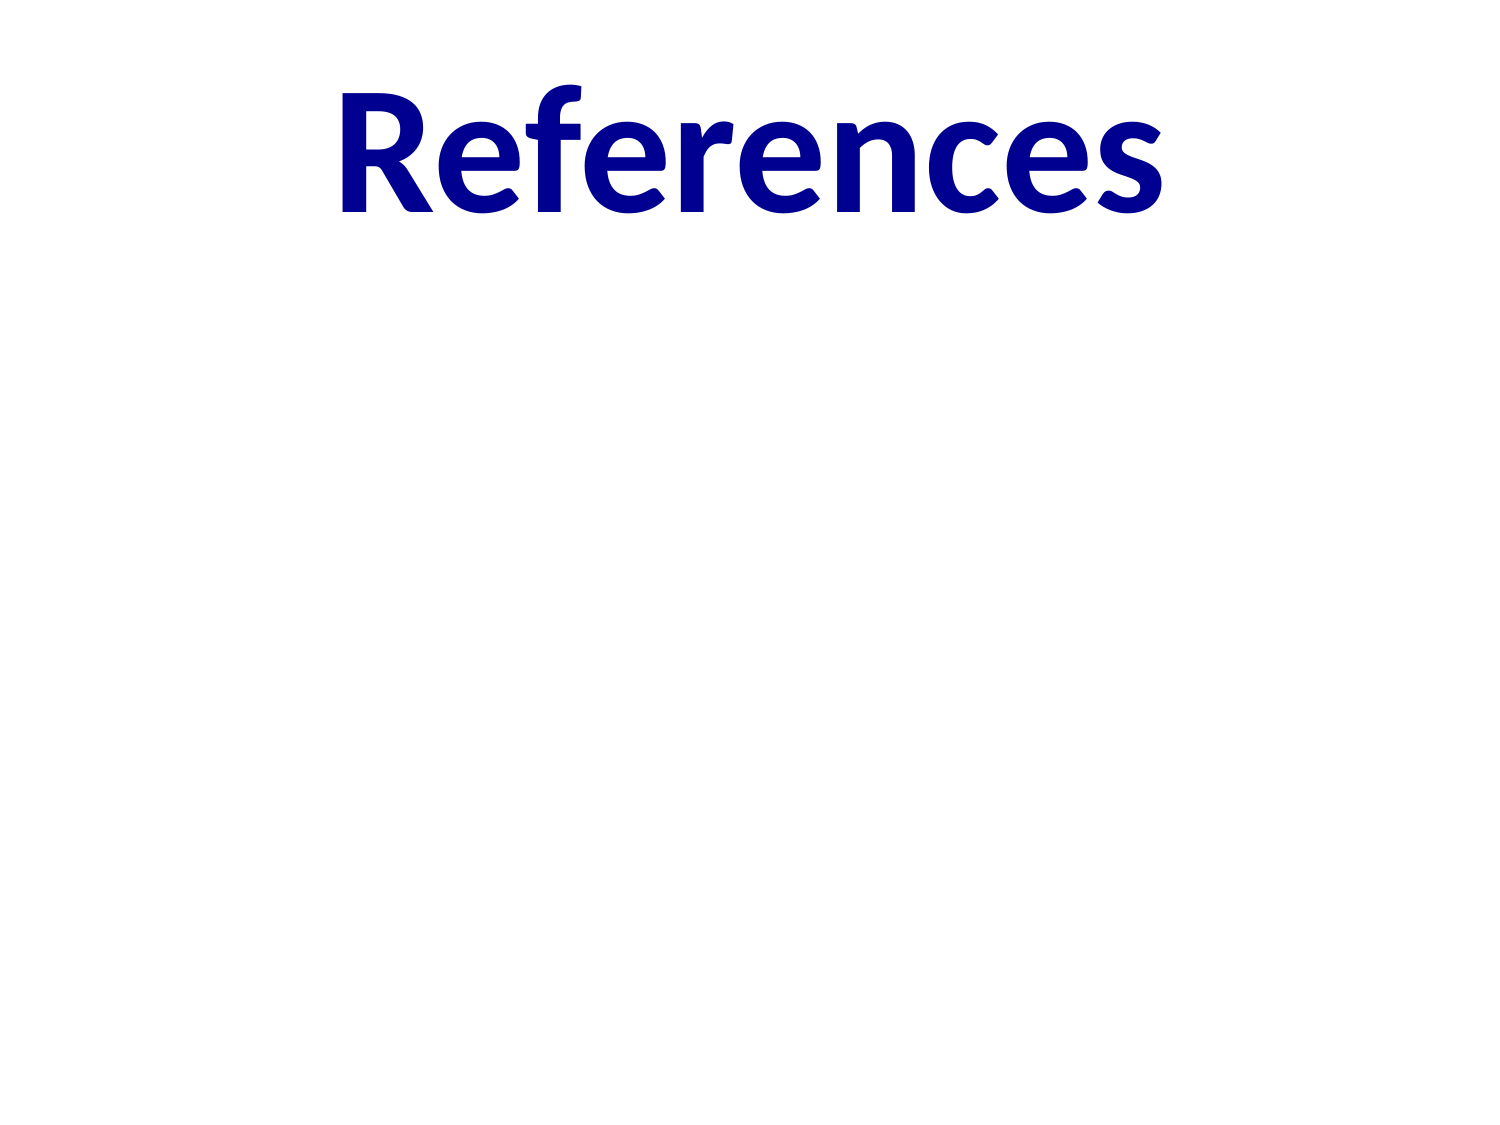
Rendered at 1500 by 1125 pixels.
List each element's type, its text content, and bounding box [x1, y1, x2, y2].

title References [75, 45, 1425, 233]
